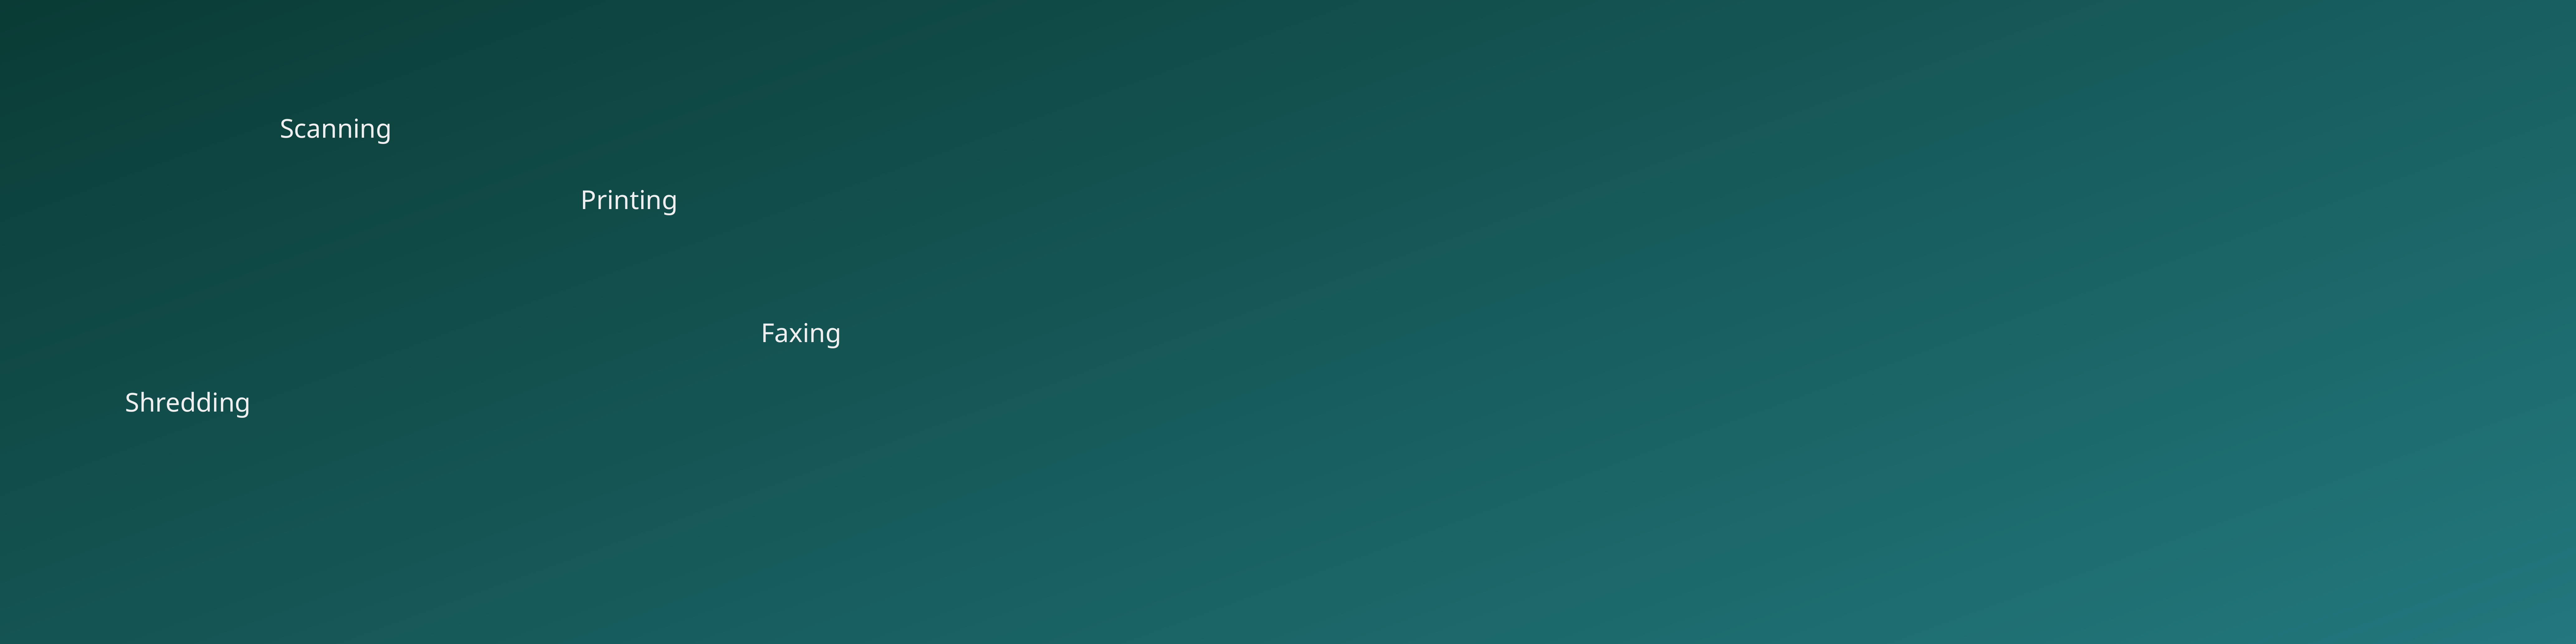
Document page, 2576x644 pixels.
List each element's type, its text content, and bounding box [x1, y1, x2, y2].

text_box Faxing [634, 314, 846, 350]
text_box Shredding [0, 384, 255, 419]
text_box Printing [440, 181, 683, 217]
text_box Scanning [100, 109, 397, 145]
